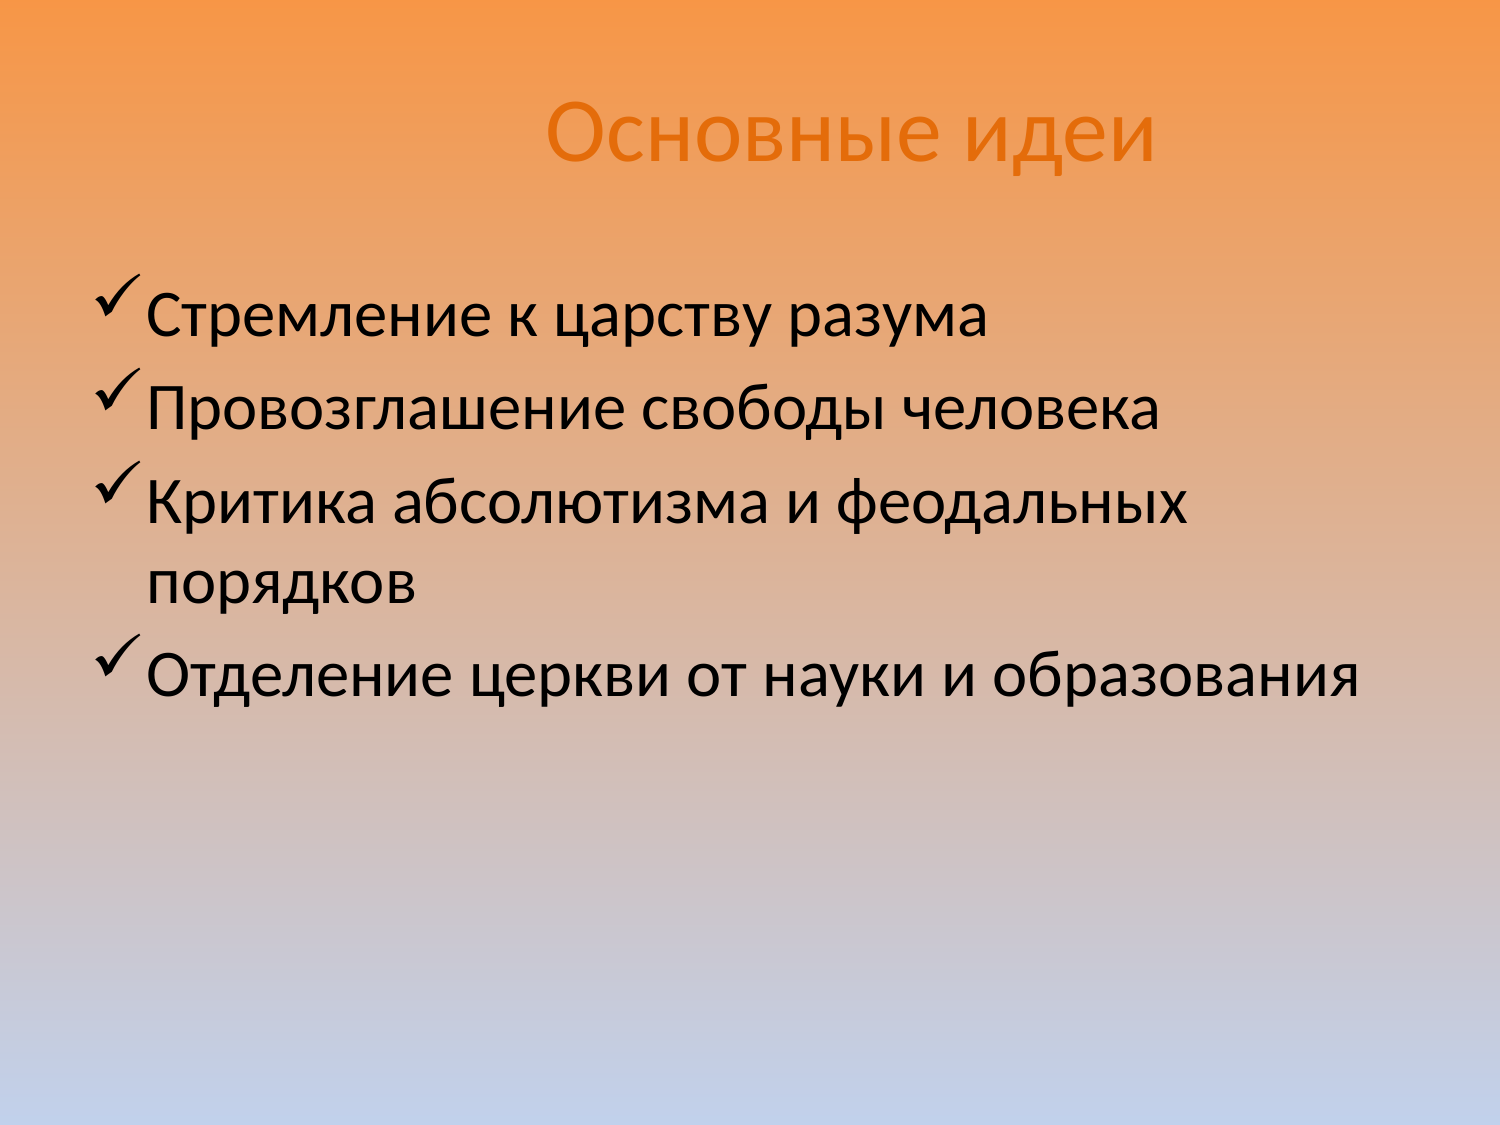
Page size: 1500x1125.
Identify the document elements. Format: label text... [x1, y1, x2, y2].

list Стремление к царству разума Провозглашение свободы человека Критика абсолютизма и феодальных порядков Отделение церкви от науки и образования [75, 262, 1425, 1005]
title Основные идеи [277, 30, 1427, 219]
